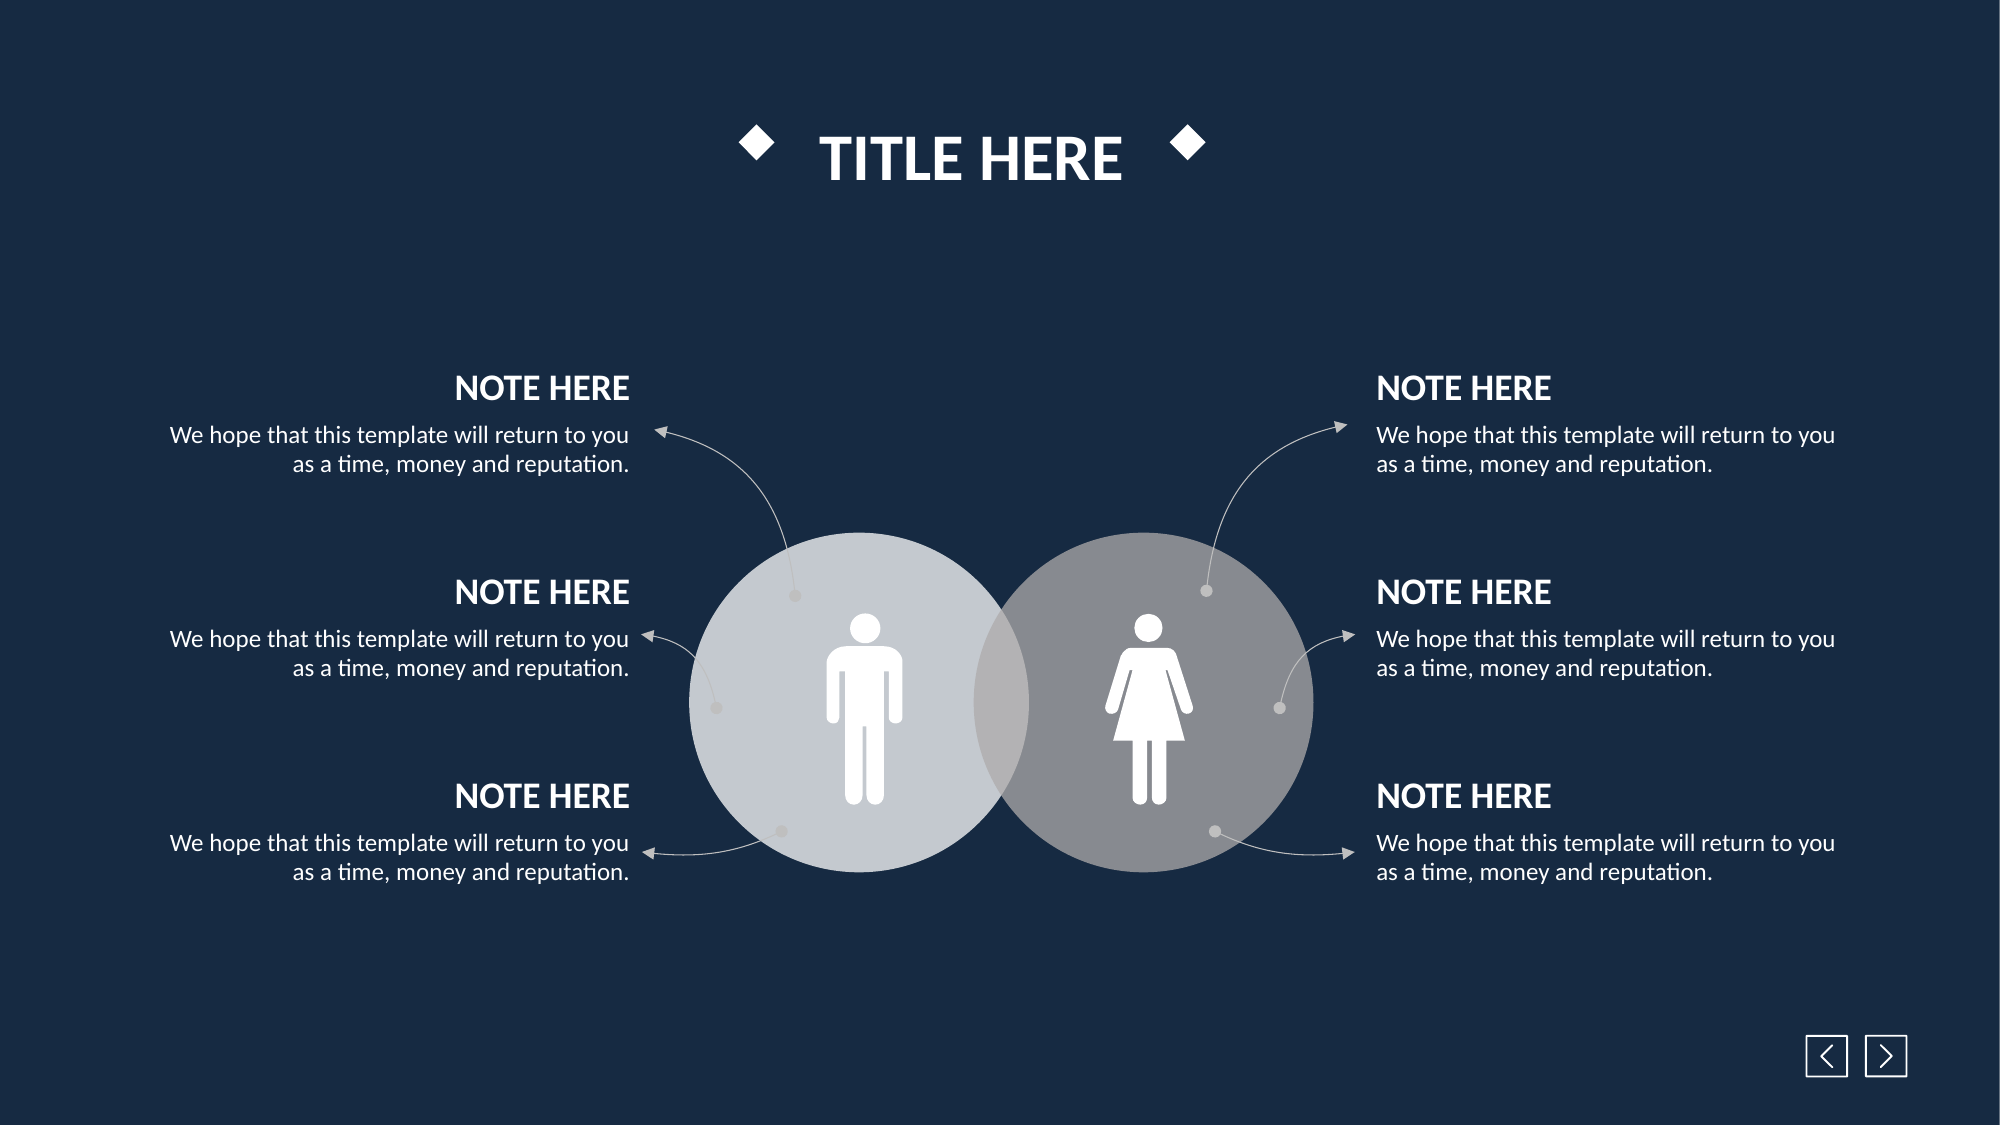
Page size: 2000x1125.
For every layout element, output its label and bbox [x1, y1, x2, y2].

text_box [641, 630, 683, 676]
text_box [149, 566, 631, 683]
text_box [1375, 566, 1857, 683]
text_box [149, 770, 631, 886]
text_box [1805, 1034, 1908, 1078]
text_box [1218, 421, 1348, 531]
text_box [654, 426, 782, 531]
text_box [688, 532, 1314, 873]
text_box [1318, 846, 1355, 860]
text_box [149, 363, 631, 479]
text_box [641, 845, 683, 860]
text_box [1375, 770, 1857, 886]
text_box [1375, 363, 1857, 479]
text_box [1318, 630, 1356, 671]
text_box [826, 613, 1194, 805]
text_box [738, 90, 1206, 203]
